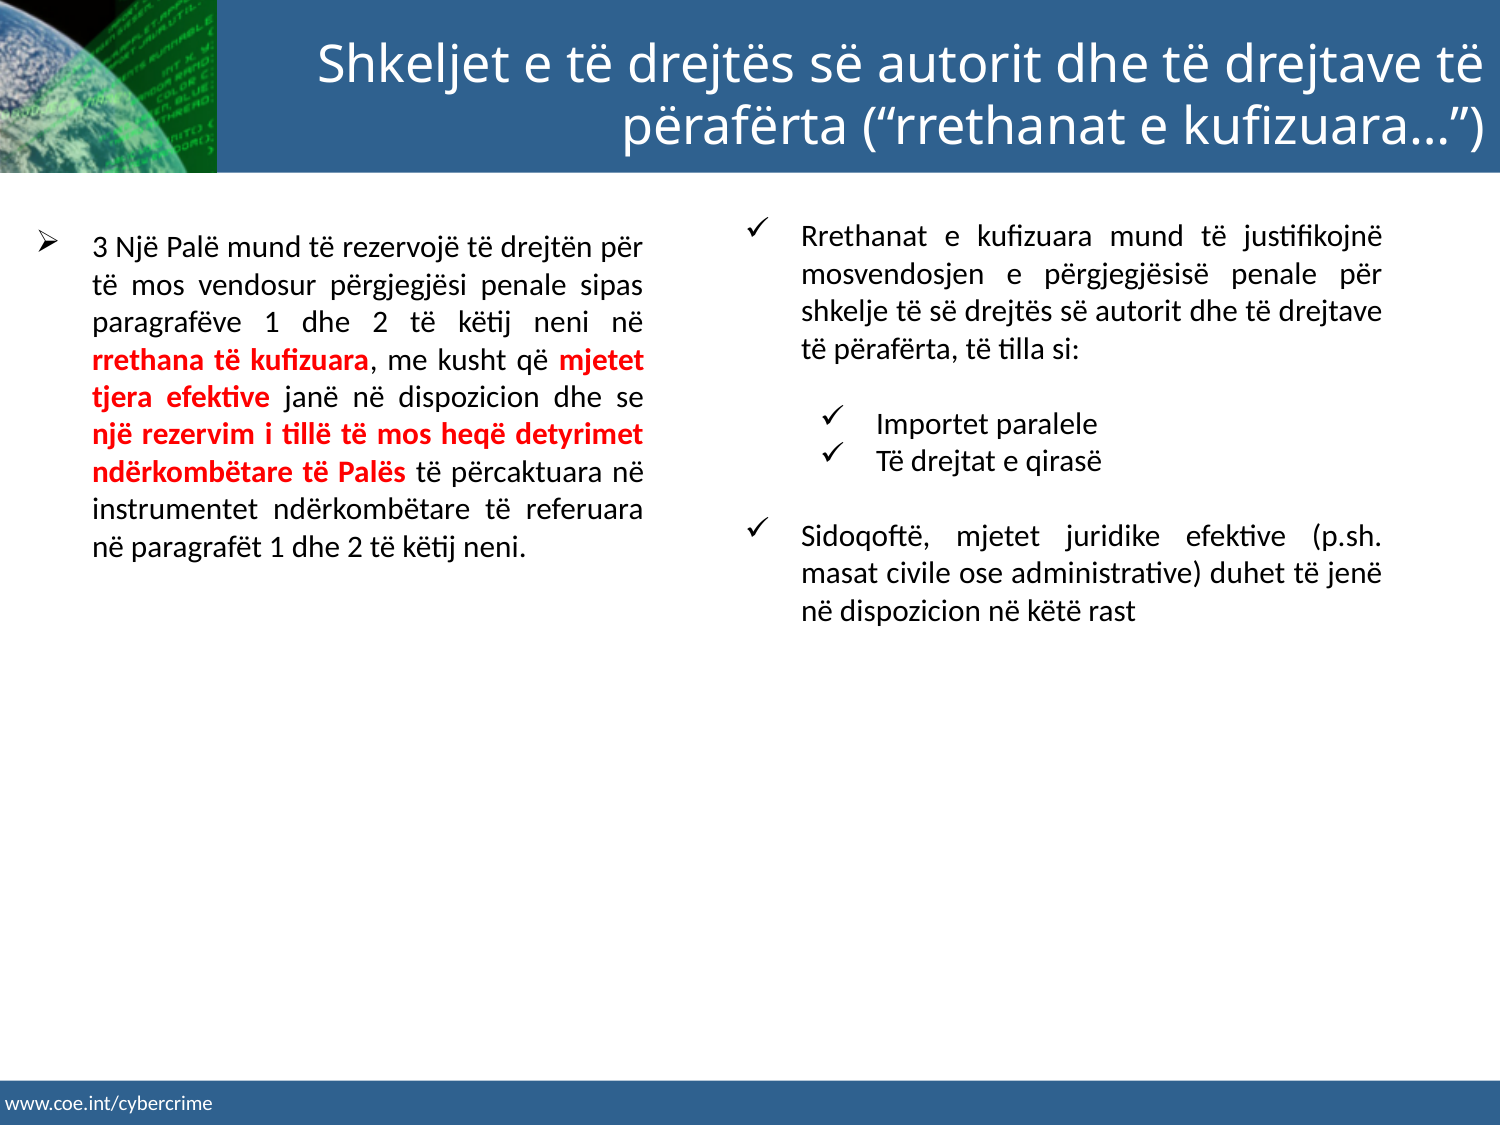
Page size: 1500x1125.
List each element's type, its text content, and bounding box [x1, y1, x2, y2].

text_box Rrethanat e kufizuara mund të justifikojnë mosvendosjen e përgjegjësisë penale për shkelje të së drejtës së autorit dhe të drejtave të përafërta, të tilla si: Importet paralele Të drejtat e qirasë Sidoqoftë, mjetet juridike efektive (p.sh. masat civile ose administrative) duhet të jenë në dispozicion në këtë rast [730, 208, 1399, 635]
picture [0, 0, 217, 173]
text_box Shkeljet e të drejtës së autorit dhe të drejtave të përafërta (“rrethanat e kufizuara…”) [247, 22, 1500, 163]
text_box 3 Një Palë mund të rezervojë të drejtën për të mos vendosur përgjegjësi penale sipas paragrafëve 1 dhe 2 të këtij neni në rrethana të kufizuara, me kusht që mjetet tjera efektive janë në dispozicion dhe se një rezervim i tillë të mos heqë detyrimet ndërkombëtare të Palës të përcaktuara në instrumentet ndërkombëtare të referuara në paragrafët 1 dhe 2 të këtij neni. [21, 219, 660, 571]
